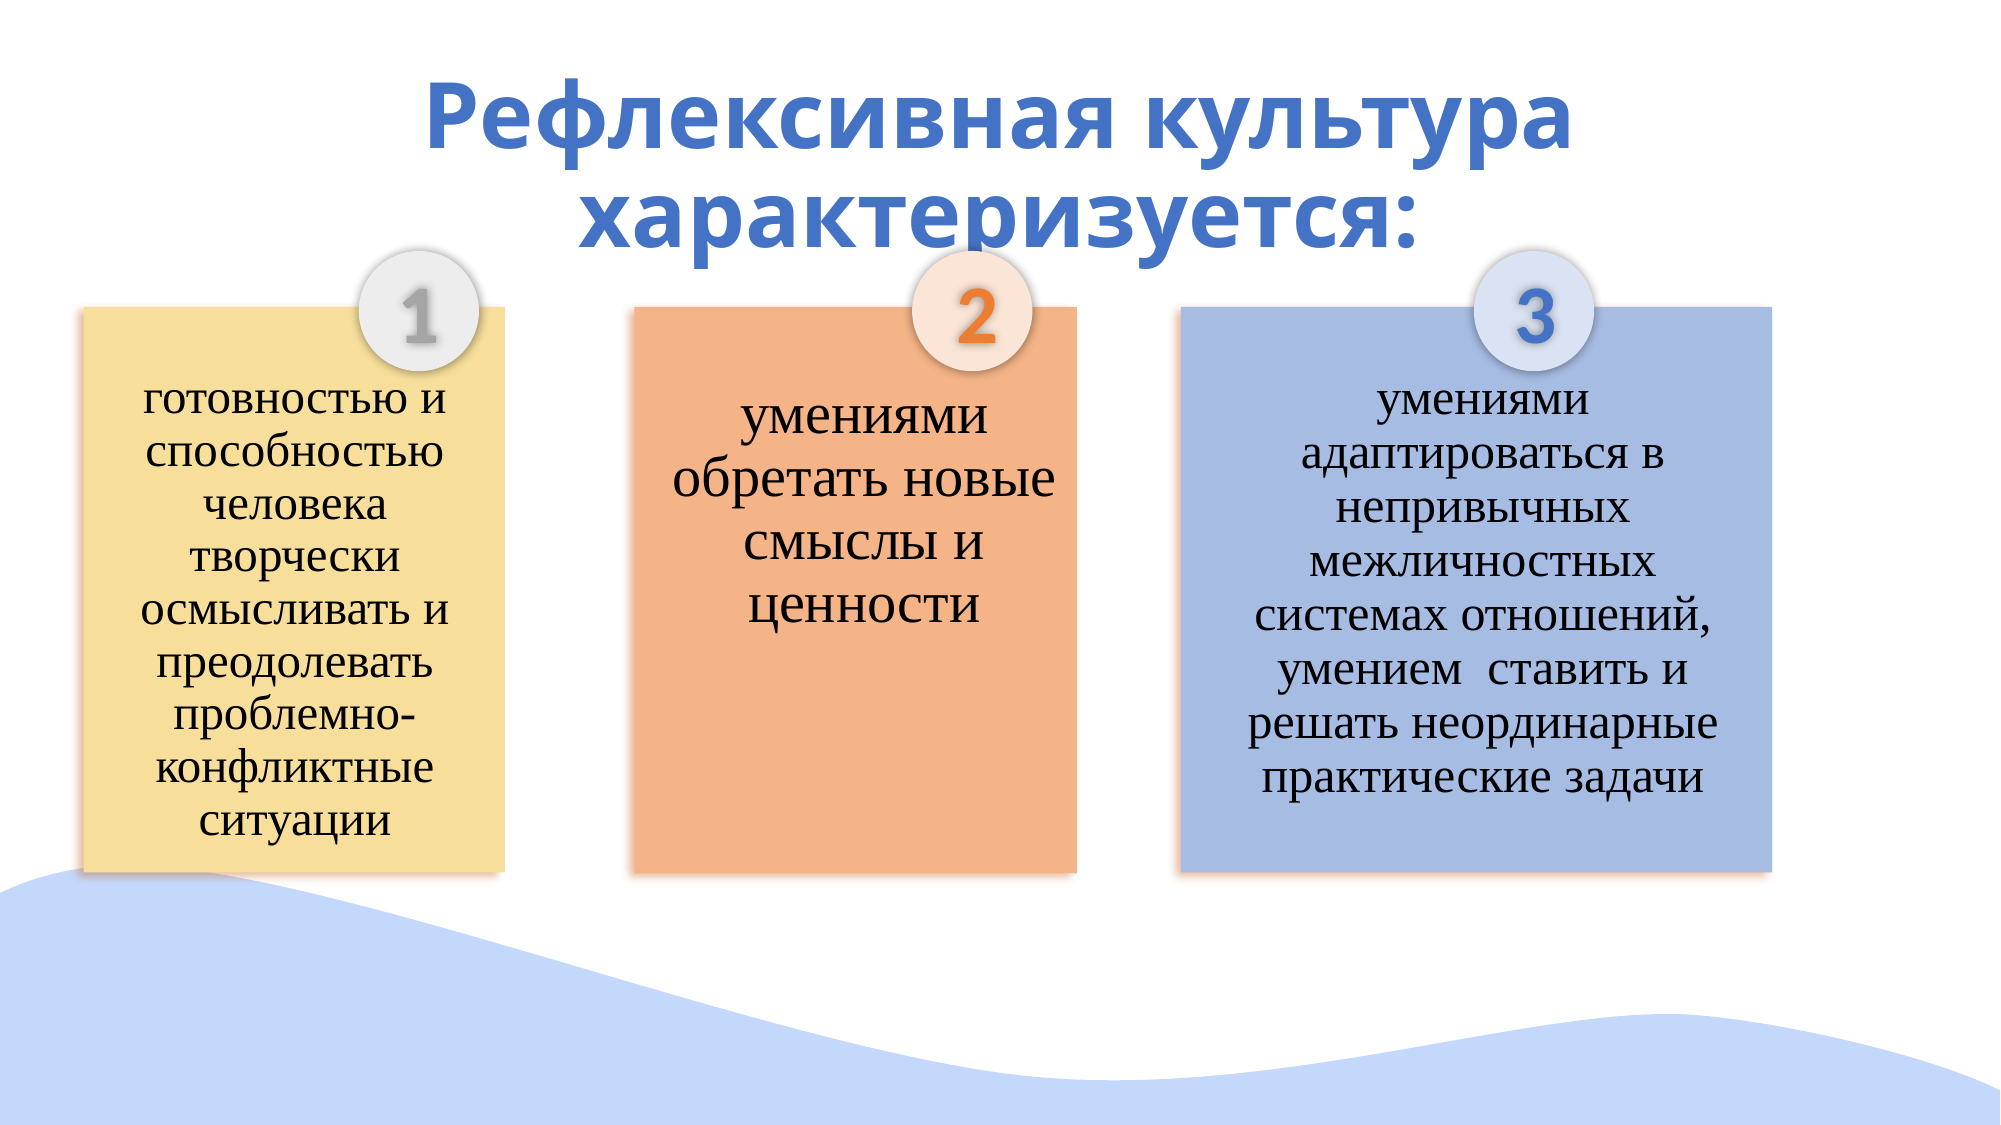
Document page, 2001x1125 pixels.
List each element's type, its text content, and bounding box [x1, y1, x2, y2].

text_box 3 [1475, 253, 1596, 368]
text_box умениями адаптироваться в непривычных межличностных системах отношений, умением ставить и решать неординарные практические задачи [1206, 364, 1760, 817]
text_box готовностью и способностью человека творчески осмысливать и преодолевать проблемно-конфликтные ситуации [85, 364, 505, 856]
text_box [633, 306, 1078, 874]
text_box [1180, 306, 1773, 873]
text_box 2 [917, 253, 1038, 368]
text_box умениями обретать новые смыслы и ценности [645, 376, 1084, 829]
text_box 1 [358, 253, 479, 364]
title Рефлексивная культура характеризуется: [137, 59, 1863, 278]
text_box [83, 306, 506, 873]
